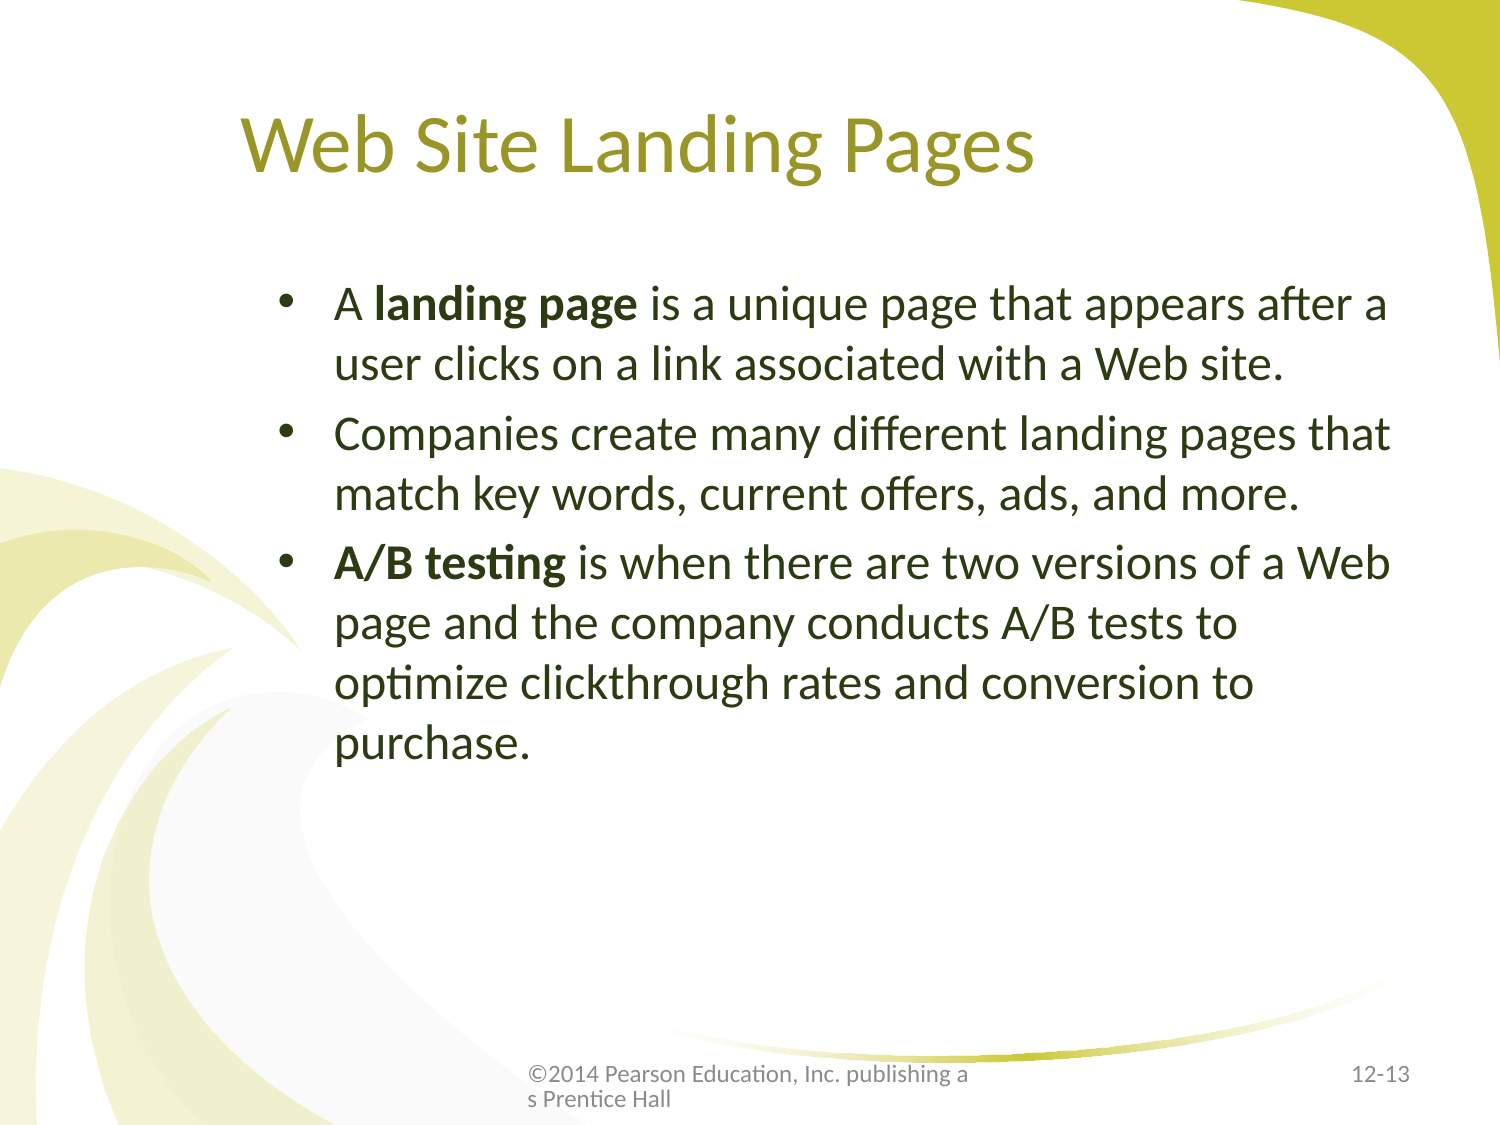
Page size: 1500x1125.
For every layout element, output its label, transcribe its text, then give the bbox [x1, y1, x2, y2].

title Web Site Landing Pages [225, 45, 1425, 233]
slide_number 12-13 [1074, 1042, 1425, 1103]
footer ©2014 Pearson Education, Inc. publishing as Prentice Hall [512, 1042, 988, 1103]
list A landing page is a unique page that appears after a user clicks on a link associated with a Web site. Companies create many different landing pages that match key words, current offers, ads, and more. A/B testing is when there are two versions of a Web page and the company conducts A/B tests to optimize clickthrough rates and conversion to purchase. [262, 262, 1425, 1005]
